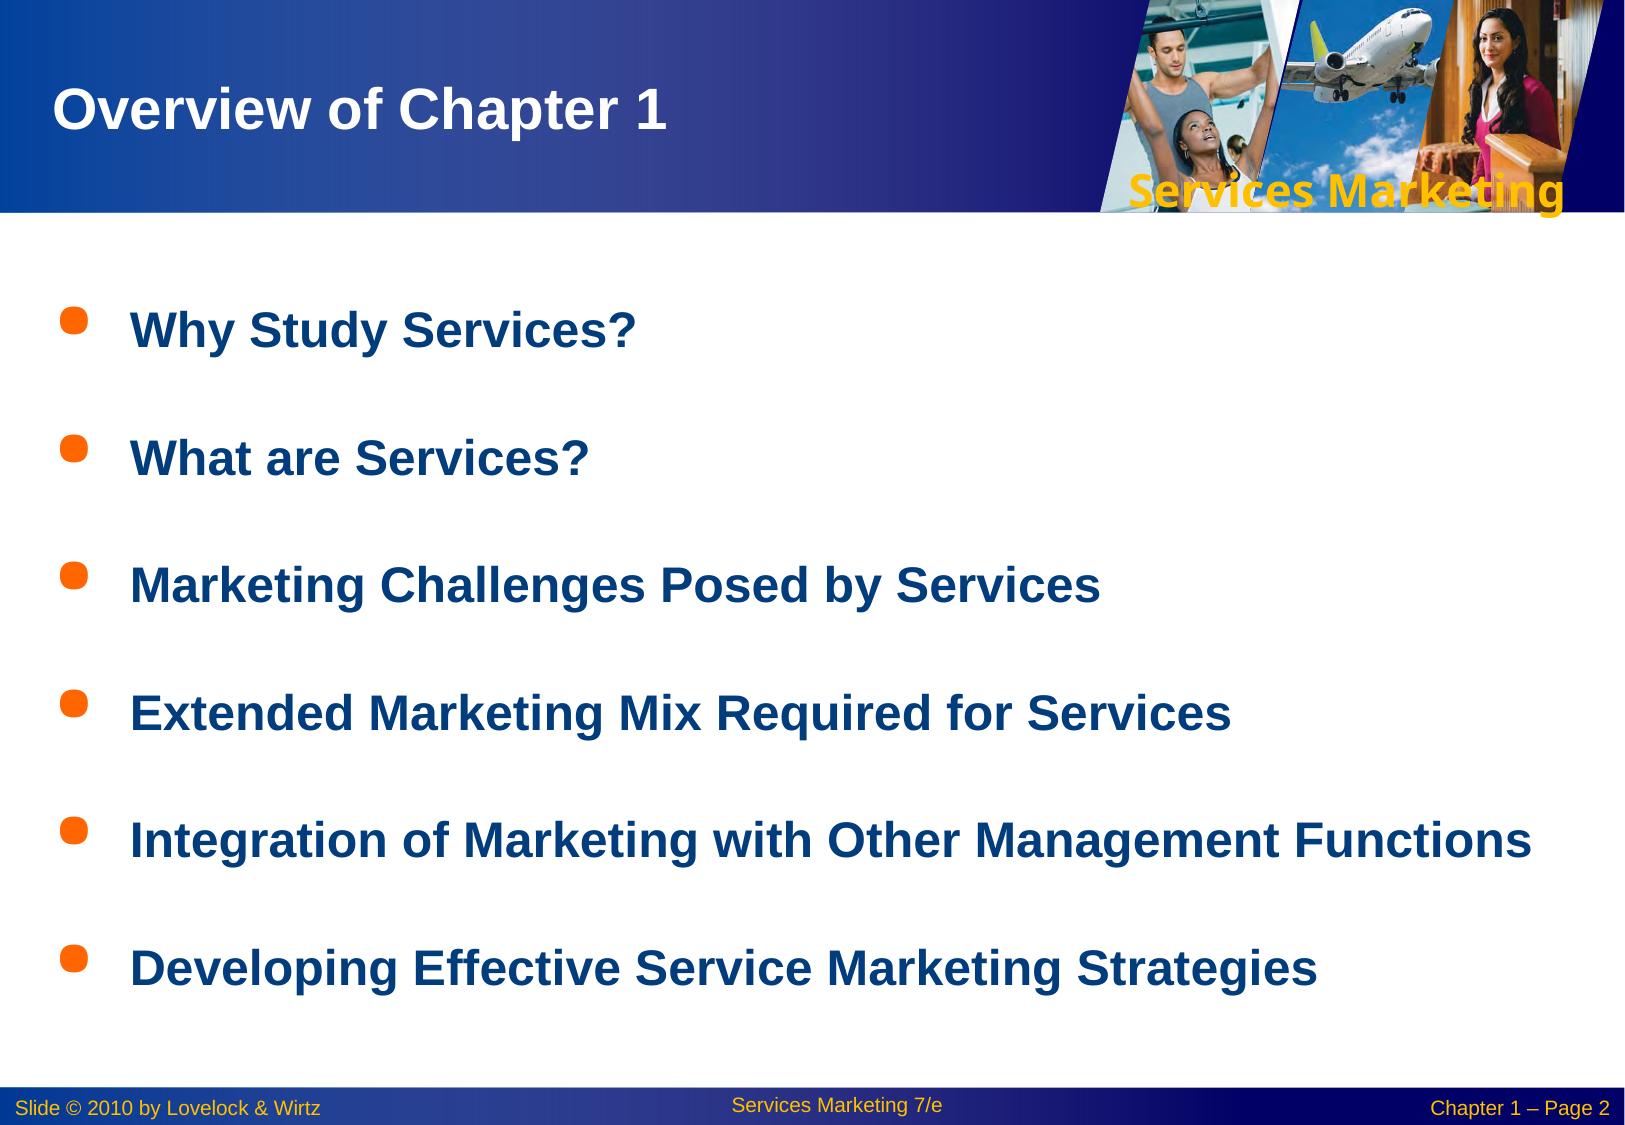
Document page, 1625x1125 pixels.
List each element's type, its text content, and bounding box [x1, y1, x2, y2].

picture [1162, 186, 1172, 192]
title Overview of Chapter 1 [36, 37, 1088, 176]
picture [1546, 187, 1556, 202]
picture [1100, 0, 1604, 213]
list Why Study Services? What are Services? Marketing Challenges Posed by Services Extended Marketing Mix Required for Services Integration of Marketing with Other Management Functions Developing Effective Service Marketing Strategies [40, 260, 1585, 999]
